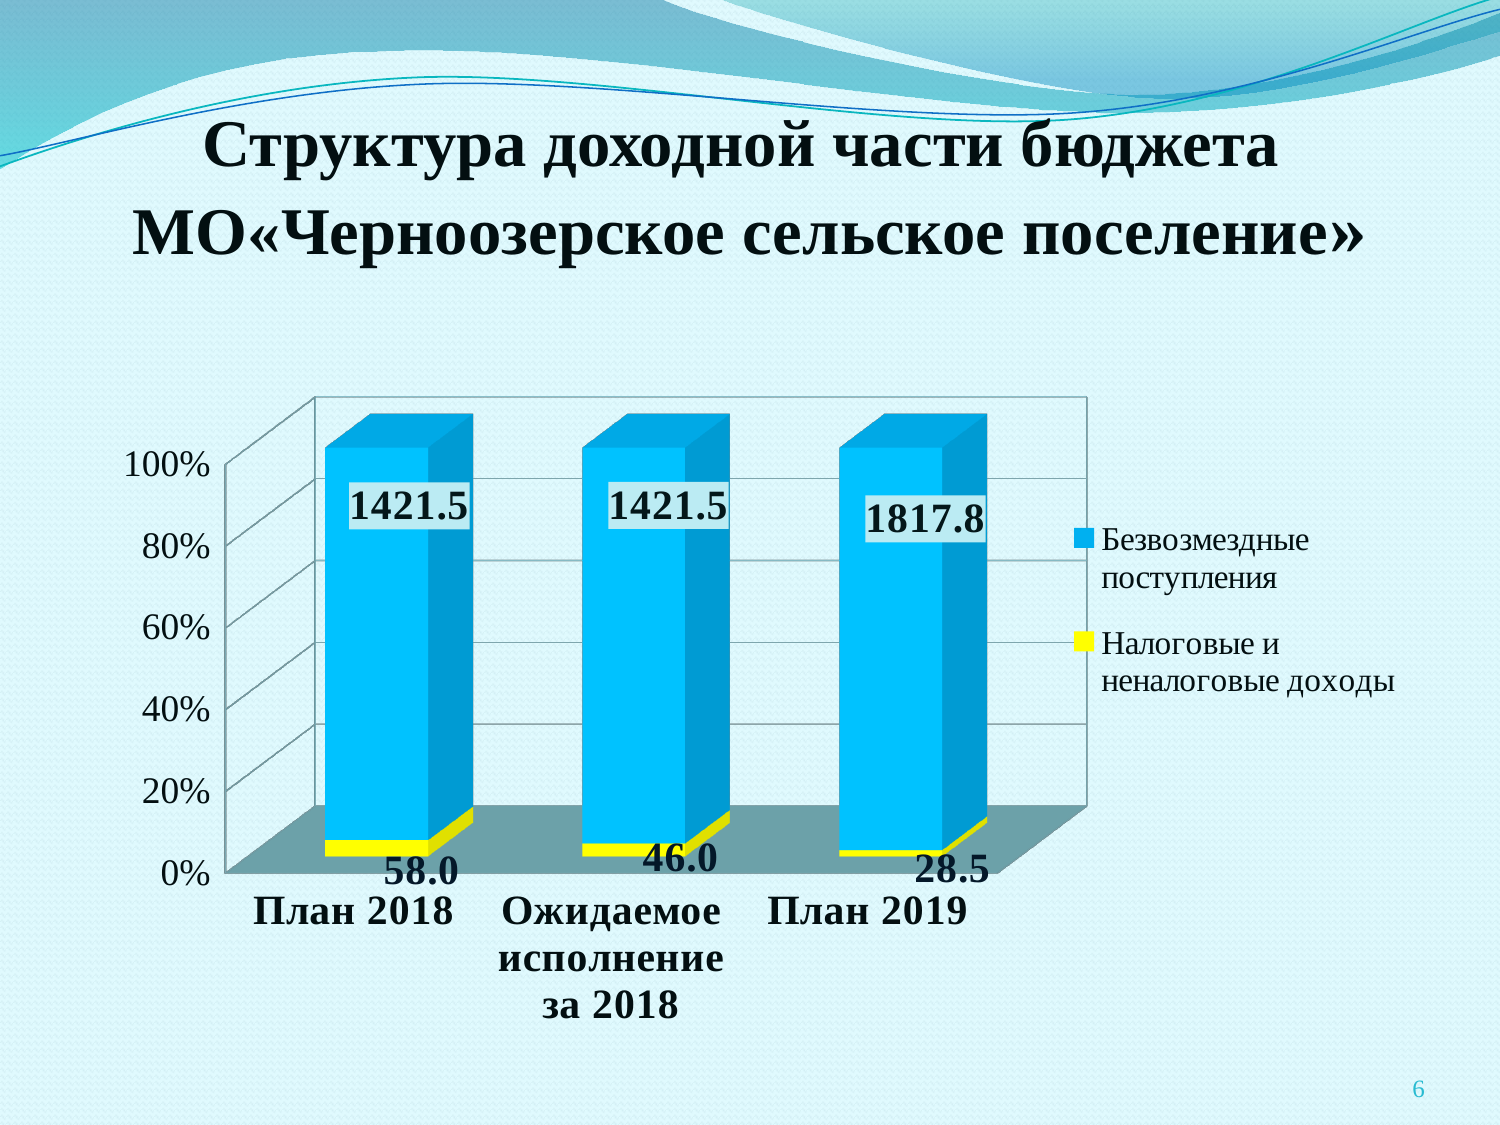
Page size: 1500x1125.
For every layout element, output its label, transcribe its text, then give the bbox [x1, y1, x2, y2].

chart [81, 351, 1433, 1072]
slide_number 6 [1299, 1085, 1425, 1103]
title Структура доходной части бюджета МО«Черноозерское сельское поселение» [75, 70, 1425, 270]
